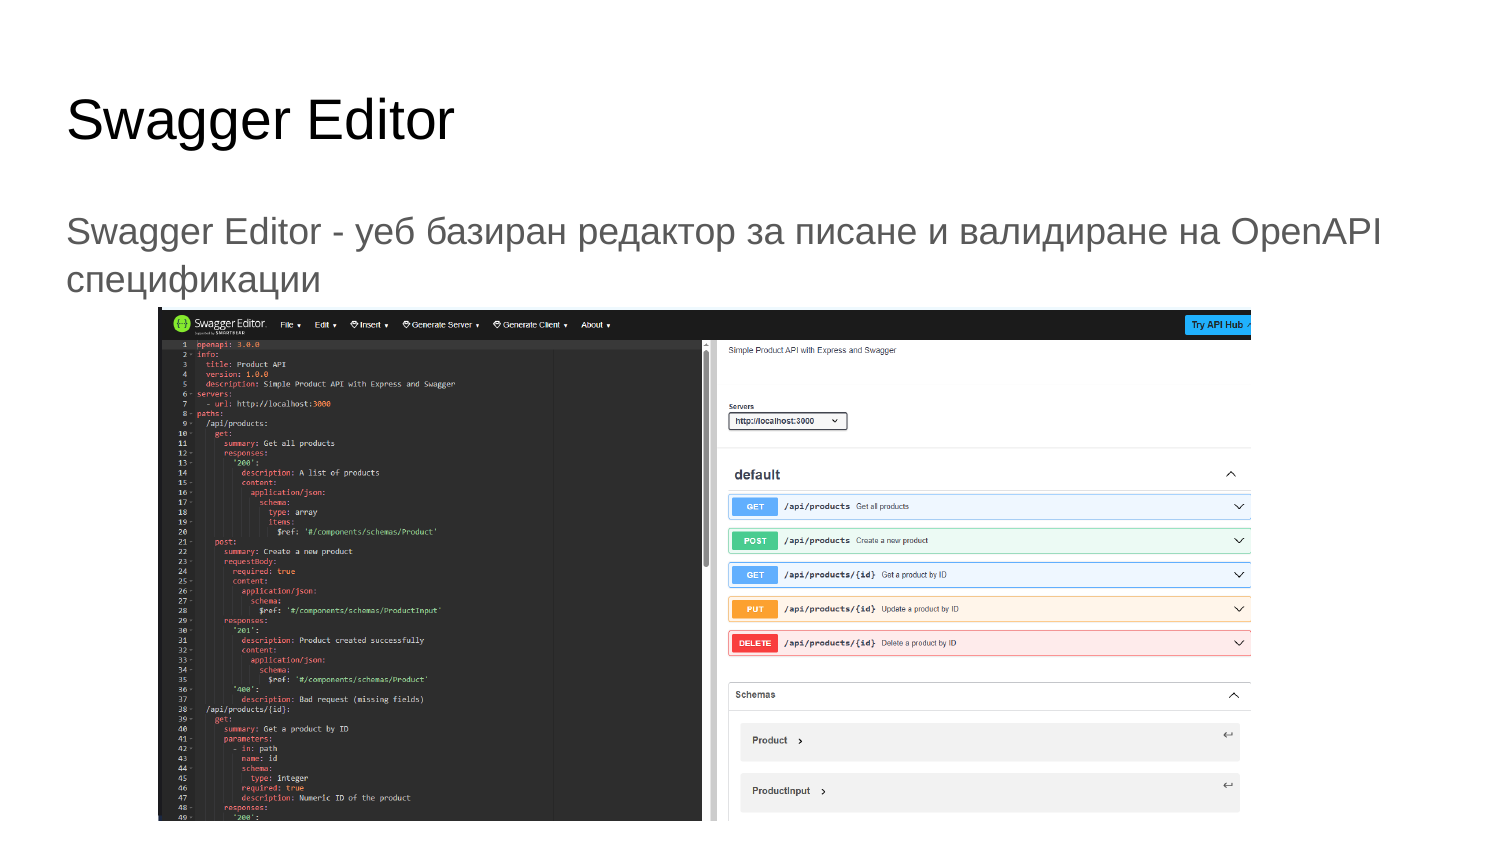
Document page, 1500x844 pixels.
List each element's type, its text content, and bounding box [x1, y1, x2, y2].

title Swagger Editor [51, 72, 1449, 167]
list Swagger Editor - уеб базиран редактор за писане и валидиране на OpenAPI спецификации [51, 189, 1449, 750]
picture [157, 307, 1251, 821]
